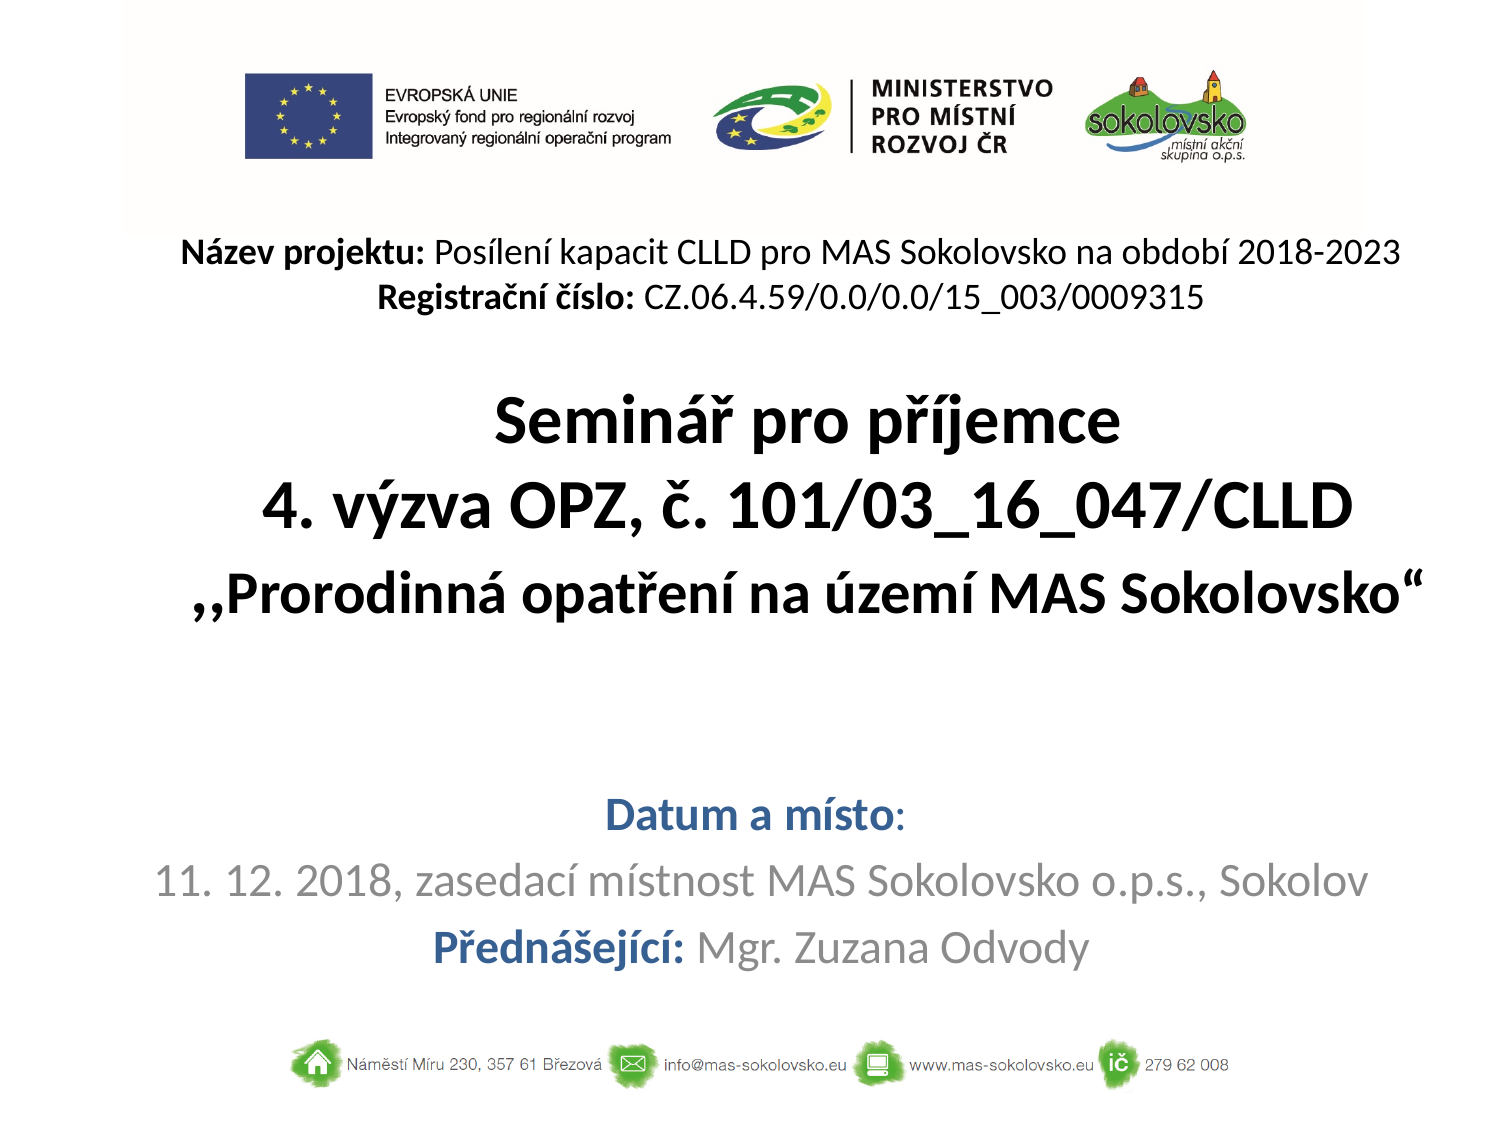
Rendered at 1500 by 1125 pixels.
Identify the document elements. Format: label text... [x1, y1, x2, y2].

picture [289, 1034, 1234, 1094]
picture [123, 0, 1365, 237]
subtitle Datum a místo: 11. 12. 2018, zasedací místnost MAS Sokolovsko o.p.s., Sokolov Přednášející: Mgr. Zuzana Odvody [135, 716, 1388, 989]
title Seminář pro příjemce 4. výzva OPZ, č. 101/03_16_047/CLLD ,,Prorodinná opatření na území MAS Sokolovsko“ [159, 338, 1459, 663]
text_box Název projektu: Posílení kapacit CLLD pro MAS Sokolovsko na období 2018-2023 Registrační číslo: CZ.06.4.59/0.0/0.0/15_003/0009315 [159, 219, 1423, 325]
